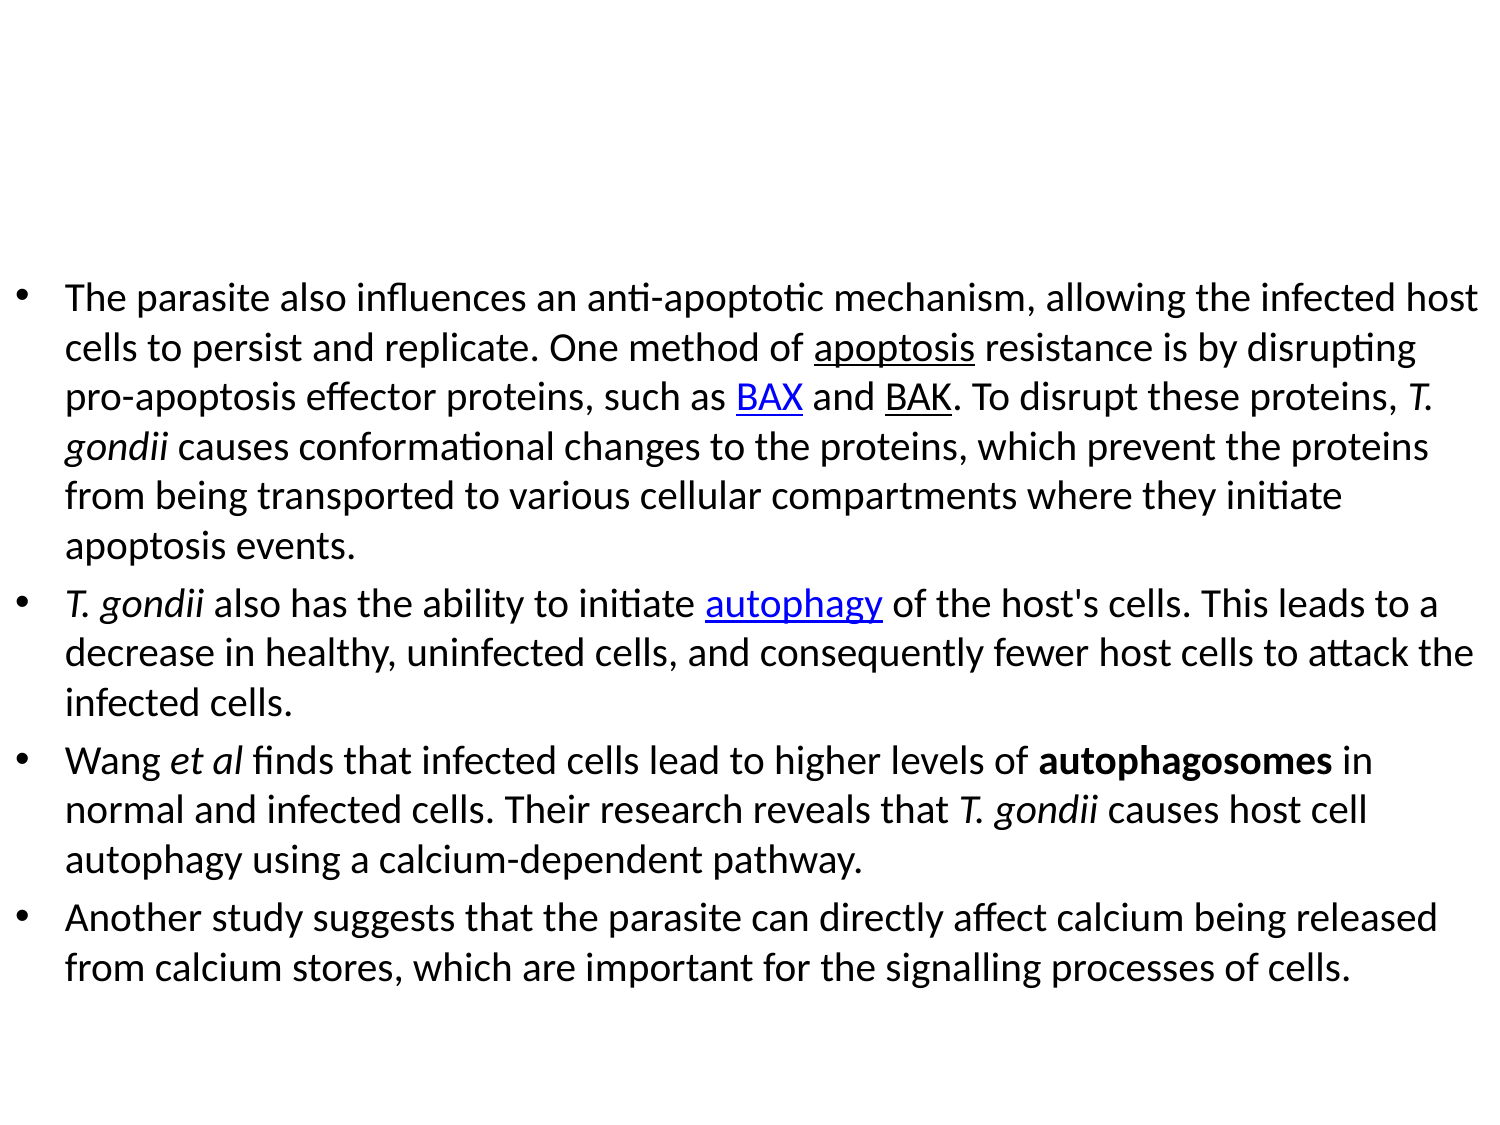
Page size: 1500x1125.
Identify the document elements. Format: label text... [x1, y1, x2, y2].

list The parasite also influences an anti-apoptotic mechanism, allowing the infected host cells to persist and replicate. One method of apoptosis resistance is by disrupting pro-apoptosis effector proteins, such as BAX and BAK. To disrupt these proteins, T. gondii causes conformational changes to the proteins, which prevent the proteins from being transported to various cellular compartments where they initiate apoptosis events. T. gondii also has the ability to initiate autophagy of the host's cells. This leads to a decrease in healthy, uninfected cells, and consequently fewer host cells to attack the infected cells. Wang et al finds that infected cells lead to higher levels of autophagosomes in normal and infected cells. Their research reveals that T. gondii causes host cell autophagy using a calcium-dependent pathway. Another study suggests that the parasite can directly affect calcium being released from calcium stores, which are important for the signalling processes of cells. [0, 262, 1500, 1005]
